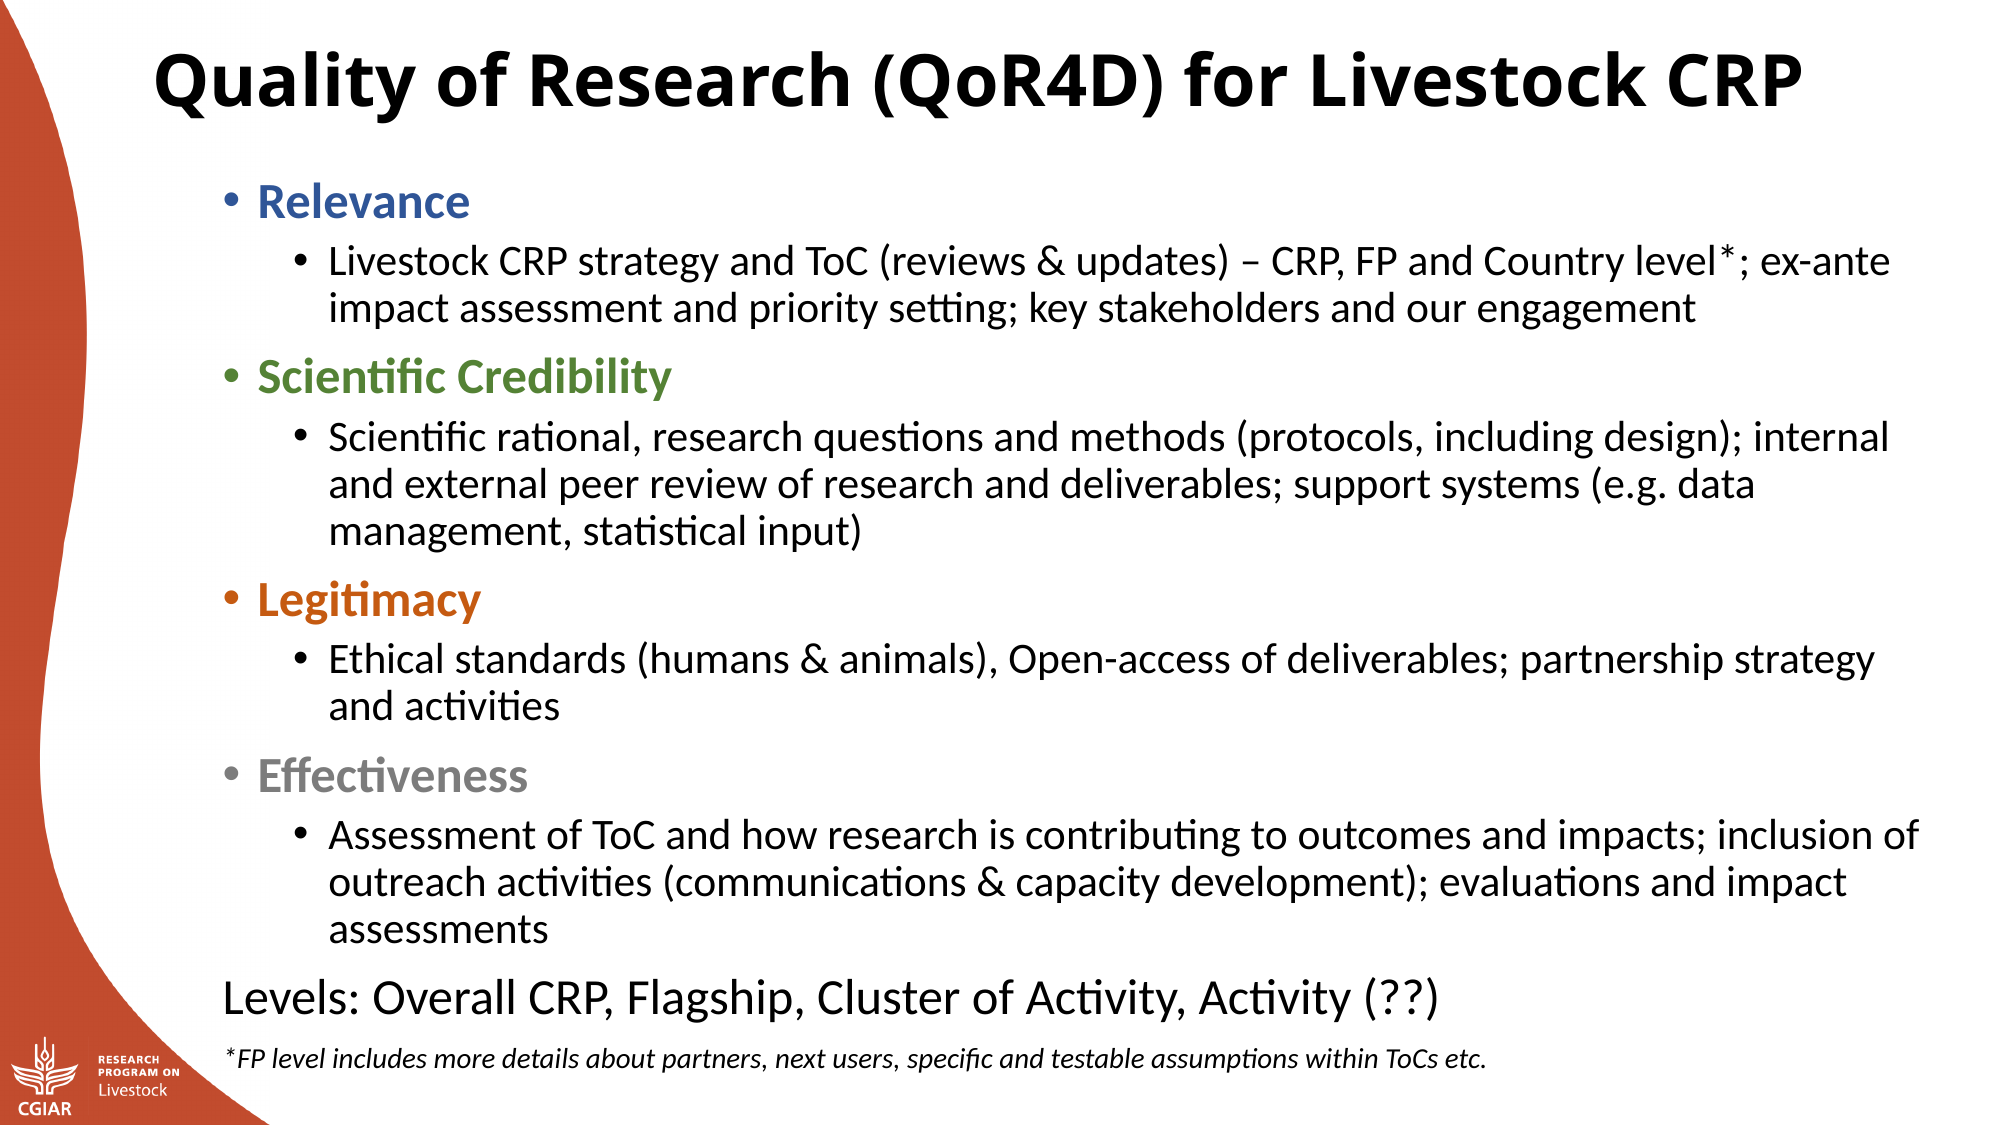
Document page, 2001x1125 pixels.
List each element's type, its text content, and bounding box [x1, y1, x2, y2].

title Quality of Research (QoR4D) for Livestock CRP [270, 0, 1863, 167]
list Relevance Livestock CRP strategy and ToC (reviews & updates) – CRP, FP and Country level*; ex-ante impact assessment and priority setting; key stakeholders and our engagement Scientific Credibility Scientific rational, research questions and methods (protocols, including design); internal and external peer review of research and deliverables; support systems (e.g. data management, statistical input) Legitimacy Ethical standards (humans & animals), Open-access of deliverables; partnership strategy and activities Effectiveness Assessment of ToC and how research is contributing to outcomes and impacts; inclusion of outreach activities (communications & capacity development); evaluations and impact assessments Levels: Overall CRP, Flagship, Cluster of Activity, Activity (??) *FP level includes more details about partners, next users, specific and testable assumptions within ToCs etc. [270, 167, 1948, 1092]
picture [0, 0, 270, 1125]
